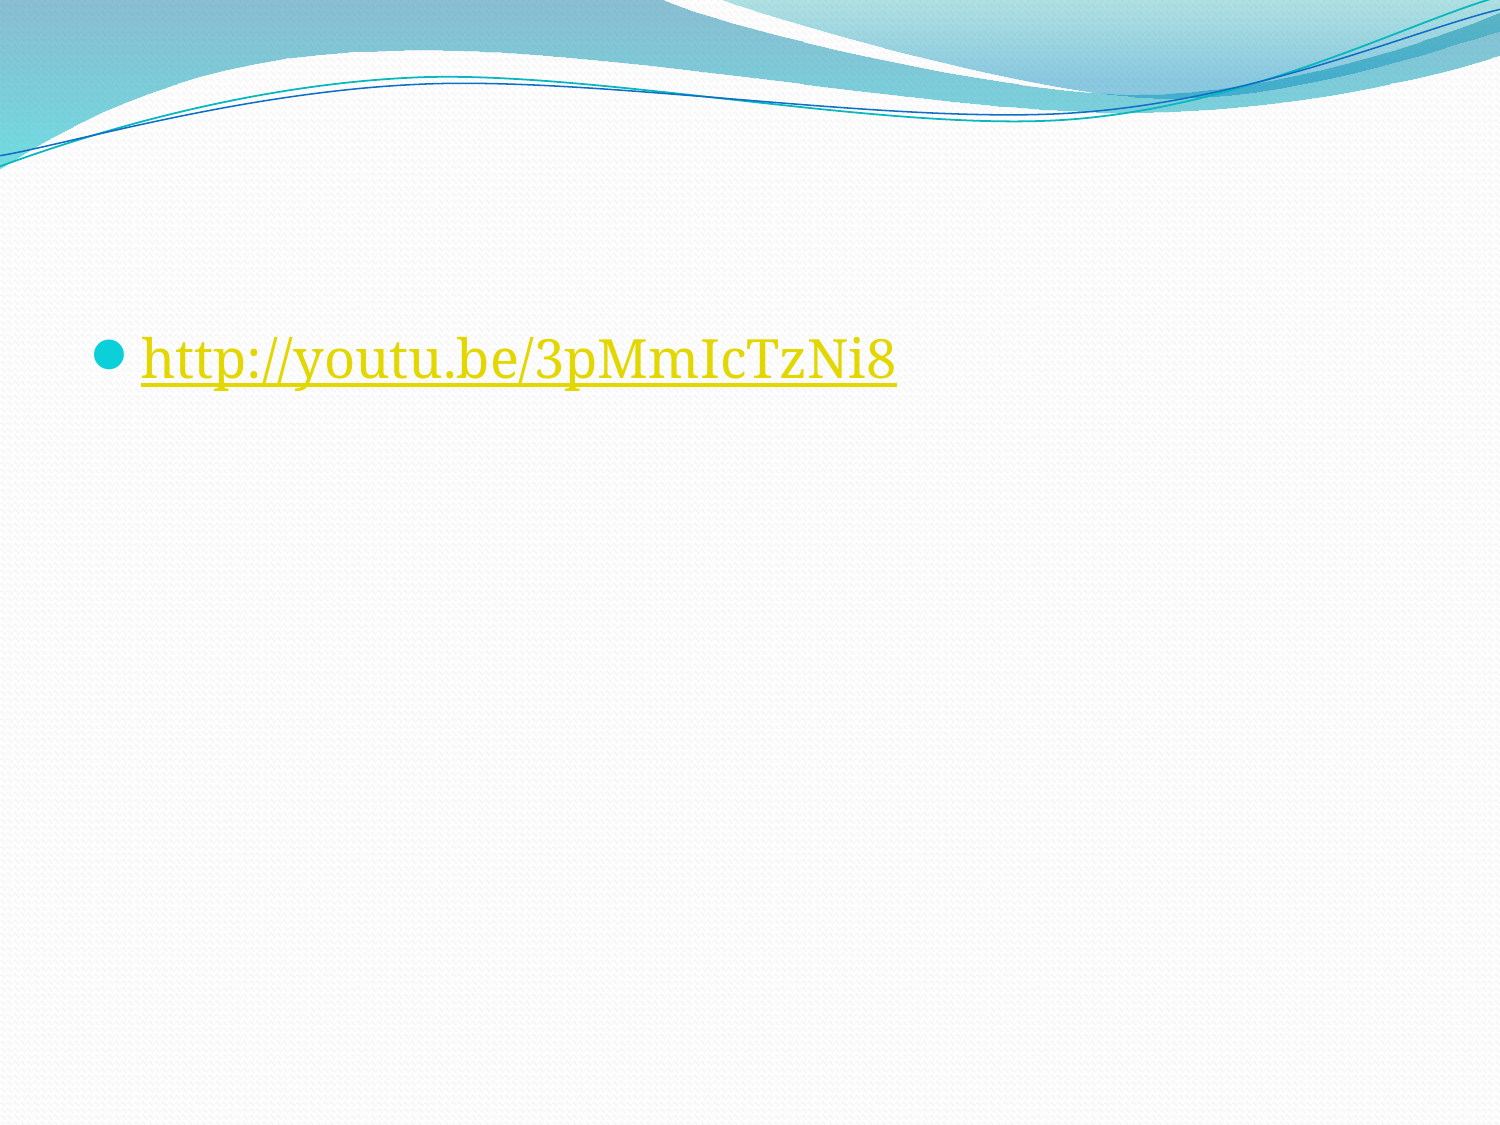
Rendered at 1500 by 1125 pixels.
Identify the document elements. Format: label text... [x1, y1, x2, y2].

list http://youtu.be/3pMmIcTzNi8 [75, 317, 1425, 1038]
